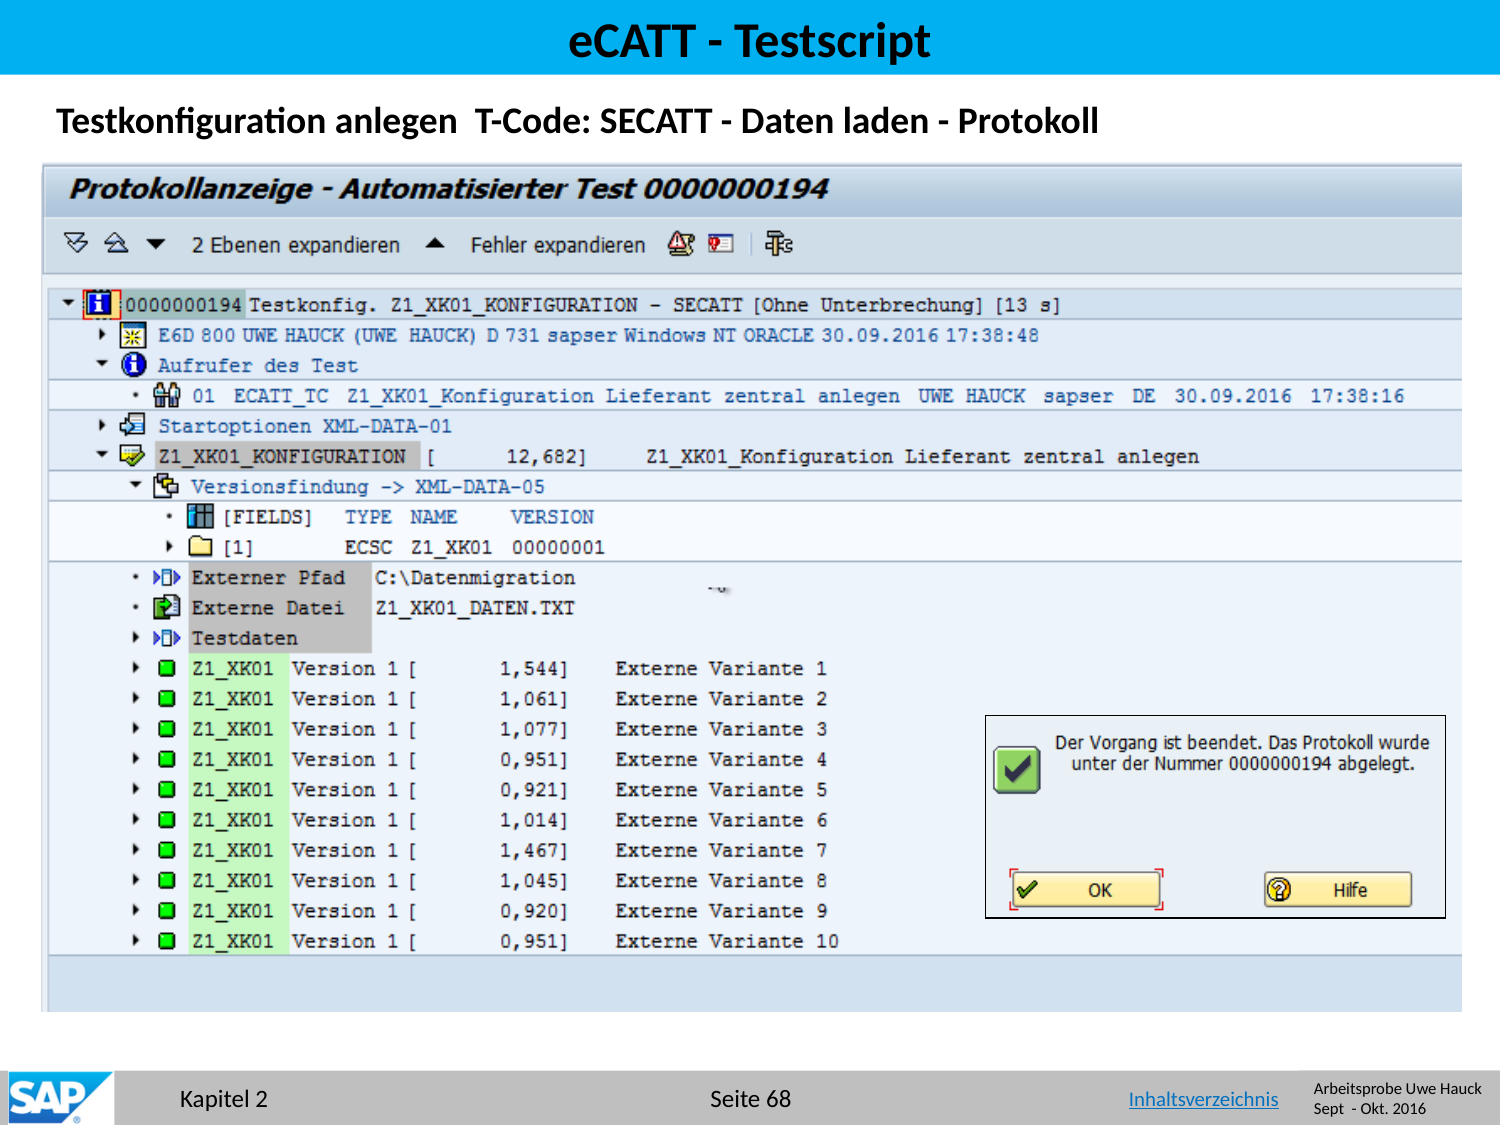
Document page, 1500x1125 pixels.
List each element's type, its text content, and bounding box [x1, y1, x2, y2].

picture [41, 162, 1463, 1012]
text_box Testkonfiguration anlegen T-Code: SECATT - Daten laden - Protokoll [41, 88, 1500, 149]
text_box Inhaltsverzeichnis [1106, 1078, 1299, 1118]
text_box eCATT - Testscript [0, 0, 1500, 75]
text_box [115, 1070, 1299, 1125]
text_box Kapitel 2 Seite 68 [165, 1075, 1105, 1120]
picture [7, 1070, 115, 1125]
text_box [0, 1070, 6, 1125]
text_box Arbeitsprobe Uwe Hauck Sept - Okt. 2016 [1299, 1070, 1500, 1125]
